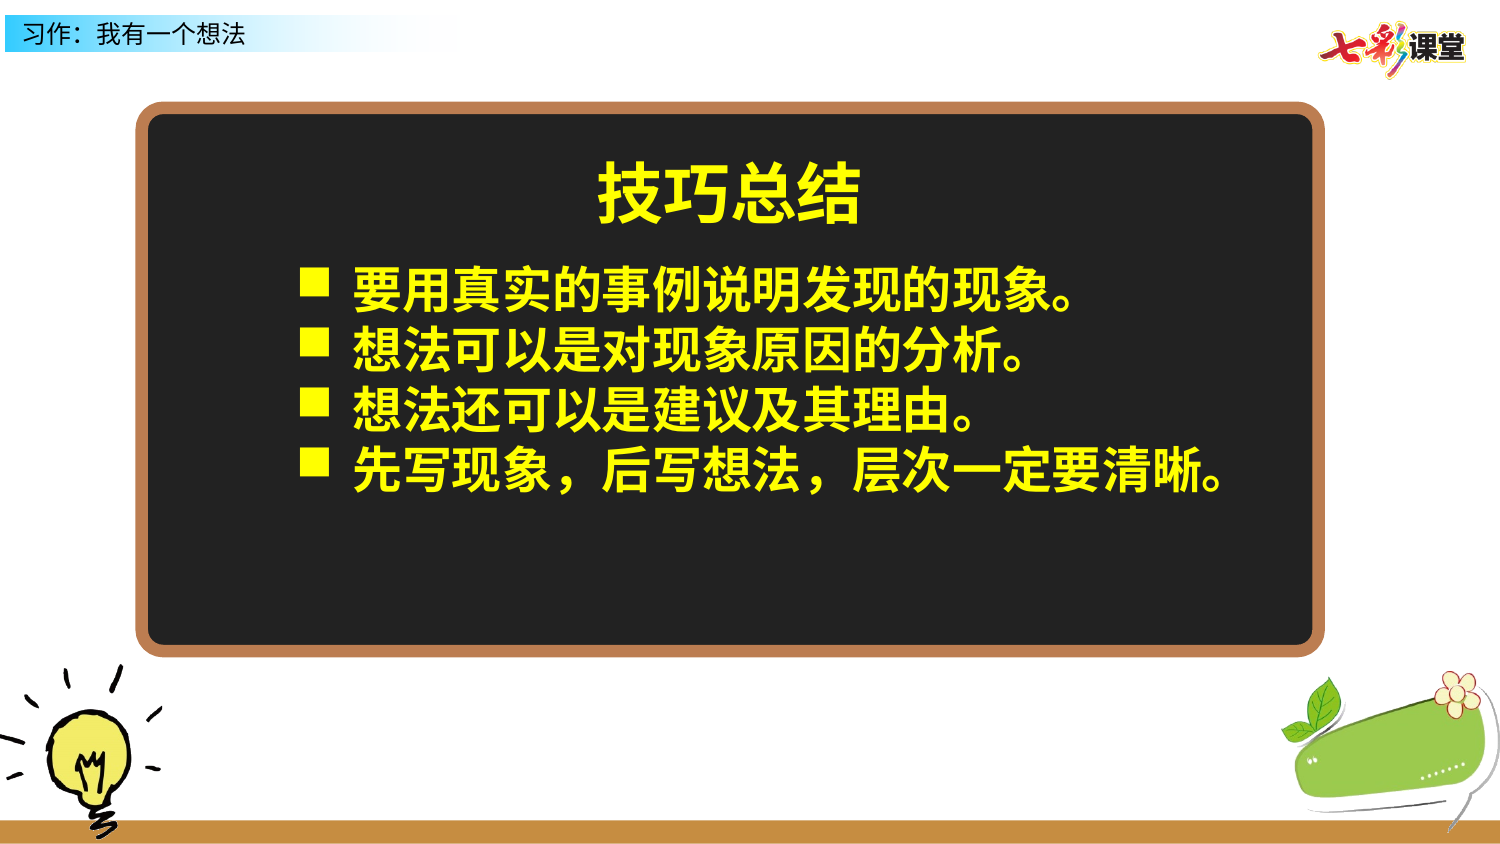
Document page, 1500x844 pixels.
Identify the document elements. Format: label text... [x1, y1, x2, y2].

text_box 要用真实的事例说明发现的现象。 想法可以是对现象原因的分析。 想法还可以是建议及其理由。 先写现象，后写想法，层次一定要清晰。 [281, 250, 1248, 506]
picture [1277, 671, 1500, 833]
picture [0, 653, 178, 844]
text_box [139, 105, 1321, 654]
picture [1316, 20, 1468, 80]
text_box 技巧总结 [377, 144, 1083, 240]
